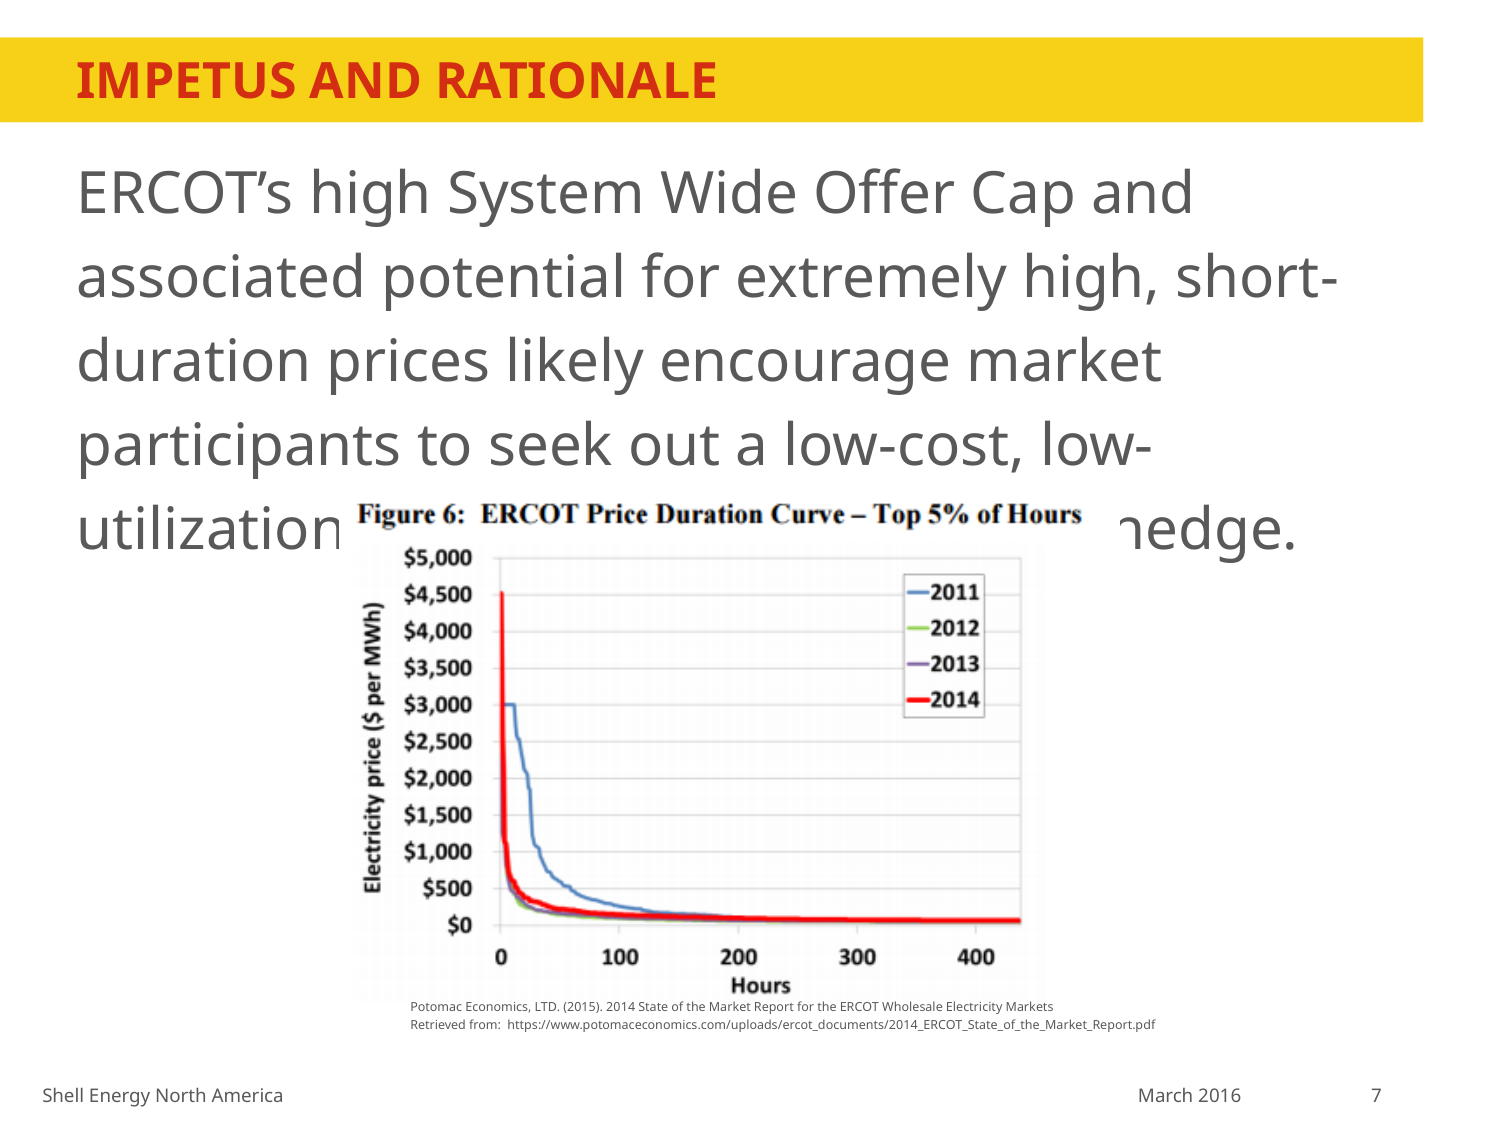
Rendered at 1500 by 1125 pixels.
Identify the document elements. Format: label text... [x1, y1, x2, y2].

picture [339, 484, 1120, 1003]
text_box Potomac Economics, LTD. (2015). 2014 State of the Market Report for the ERCOT Wholesale Electricity Markets Retrieved from: https://www.potomaceconomics.com/uploads/ercot_documents/2014_ERCOT_State_of_the_Market_Report.pdf [410, 997, 1240, 1042]
text_box Shell Energy North America March 2016 7 [42, 1080, 1461, 1124]
list ERCOT’s high System Wide Offer Cap and associated potential for extremely high, short-duration prices likely encourage market participants to seek out a low-cost, low-utilization, highly-responsive physical hedge. [76, 140, 1424, 974]
title Impetus and Rationale [76, 48, 1412, 118]
